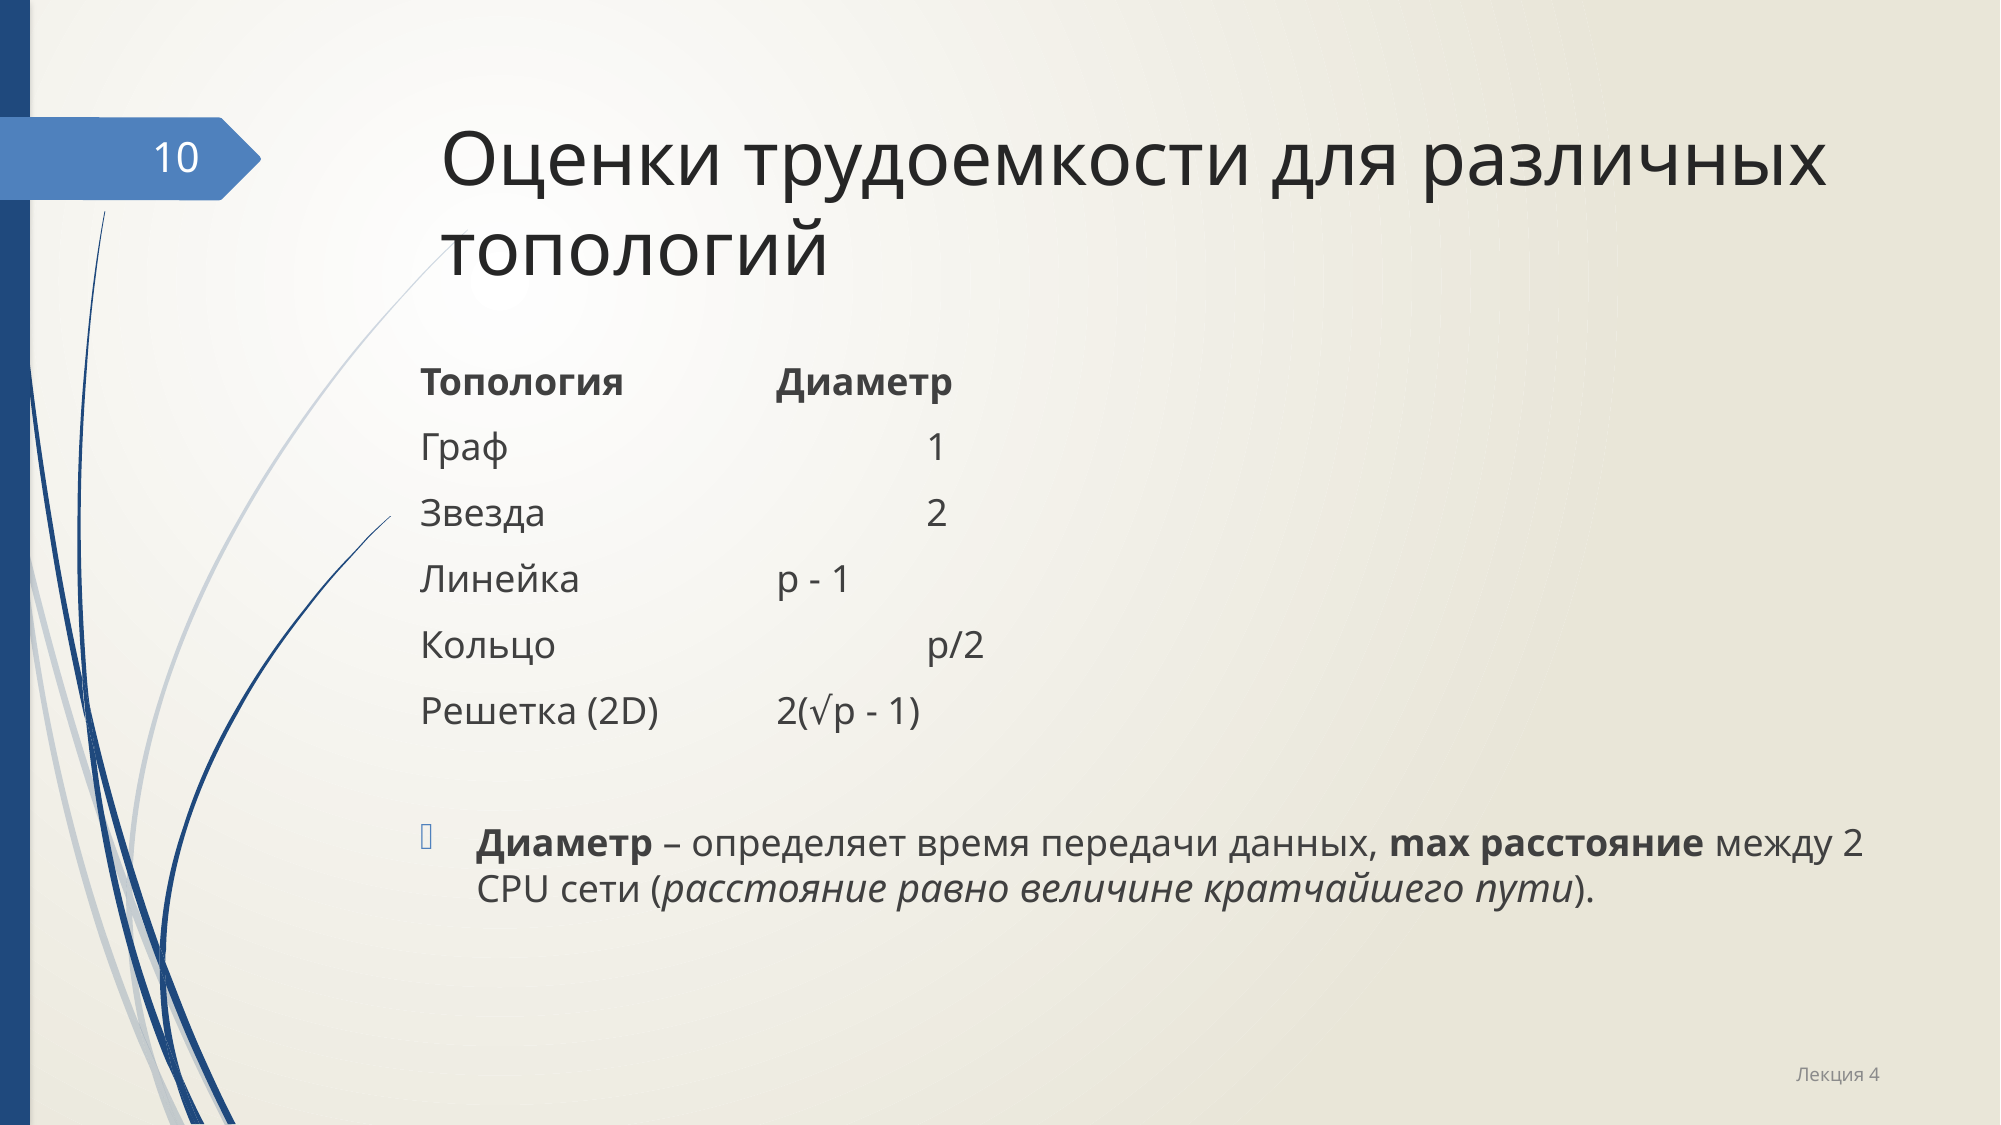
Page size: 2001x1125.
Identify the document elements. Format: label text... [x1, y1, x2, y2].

list Топология Диаметр Граф 1 Звезда 2 Линейка р - 1 Кольцо р/2 Решетка (2D) 2(√р - 1) Диаметр – определяет время передачи данных, max расстояние между 2 CPU сети (расстояние равно величине кратчайшего пути). [405, 350, 1888, 1035]
slide_number 10 [87, 129, 216, 190]
footer Лекция 4 [1781, 1034, 1994, 1113]
title Оценки трудоемкости для различных топологий [425, 102, 1888, 313]
